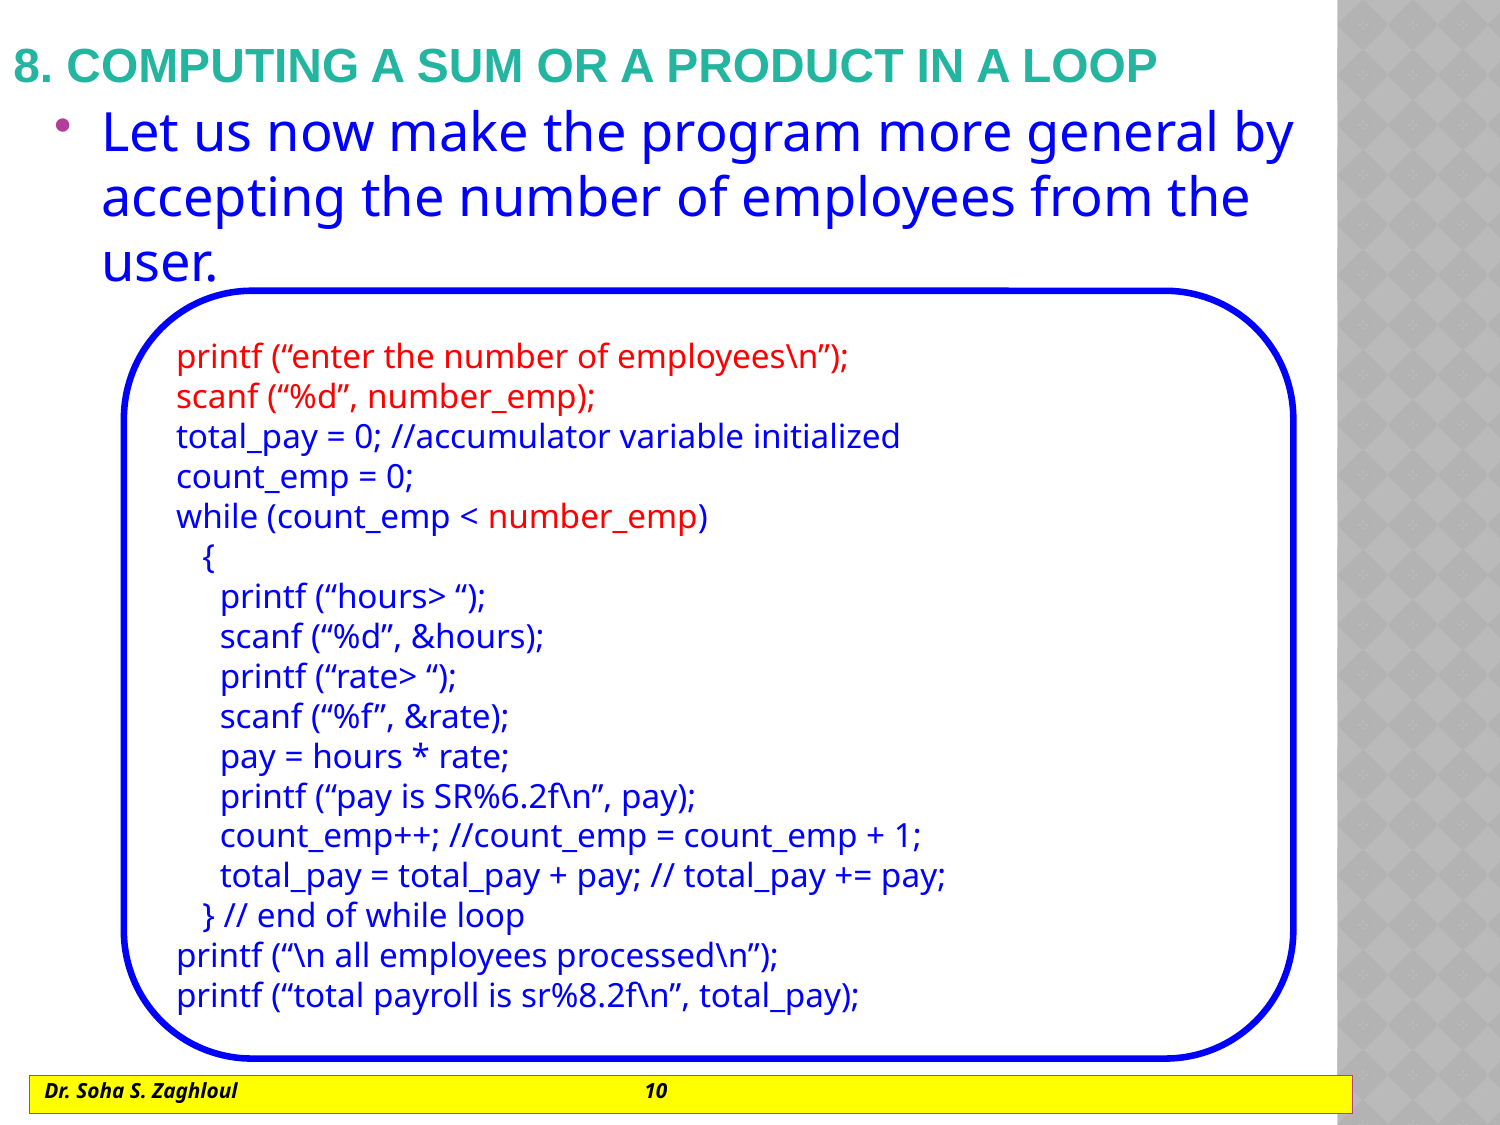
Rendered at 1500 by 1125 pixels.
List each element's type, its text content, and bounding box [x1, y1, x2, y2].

list Let us now make the program more general by accepting the number of employees from the user. [41, 93, 1341, 1059]
title 8. COMPUTING A SUM or a product IN A LOOP [5, 19, 1341, 93]
text_box Dr. Soha S. Zaghloul 10 [29, 1075, 1353, 1114]
text_box printf (“enter the number of employees\n”); scanf (“%d”, number_emp); total_pay = 0; //accumulator variable initialized count_emp = 0; while (count_emp < number_emp) { printf (“hours> “); scanf (“%d”, &hours); printf (“rate> “); scanf (“%f”, &rate); pay = hours * rate; printf (“pay is SR%6.2f\n”, pay); count_emp++; //count_emp = count_emp + 1; total_pay = total_pay + pay; // total_pay += pay; } // end of while loop printf (“\n all employees processed\n”); printf (“total payroll is sr%8.2f\n”, total_pay); [120, 287, 1297, 1062]
